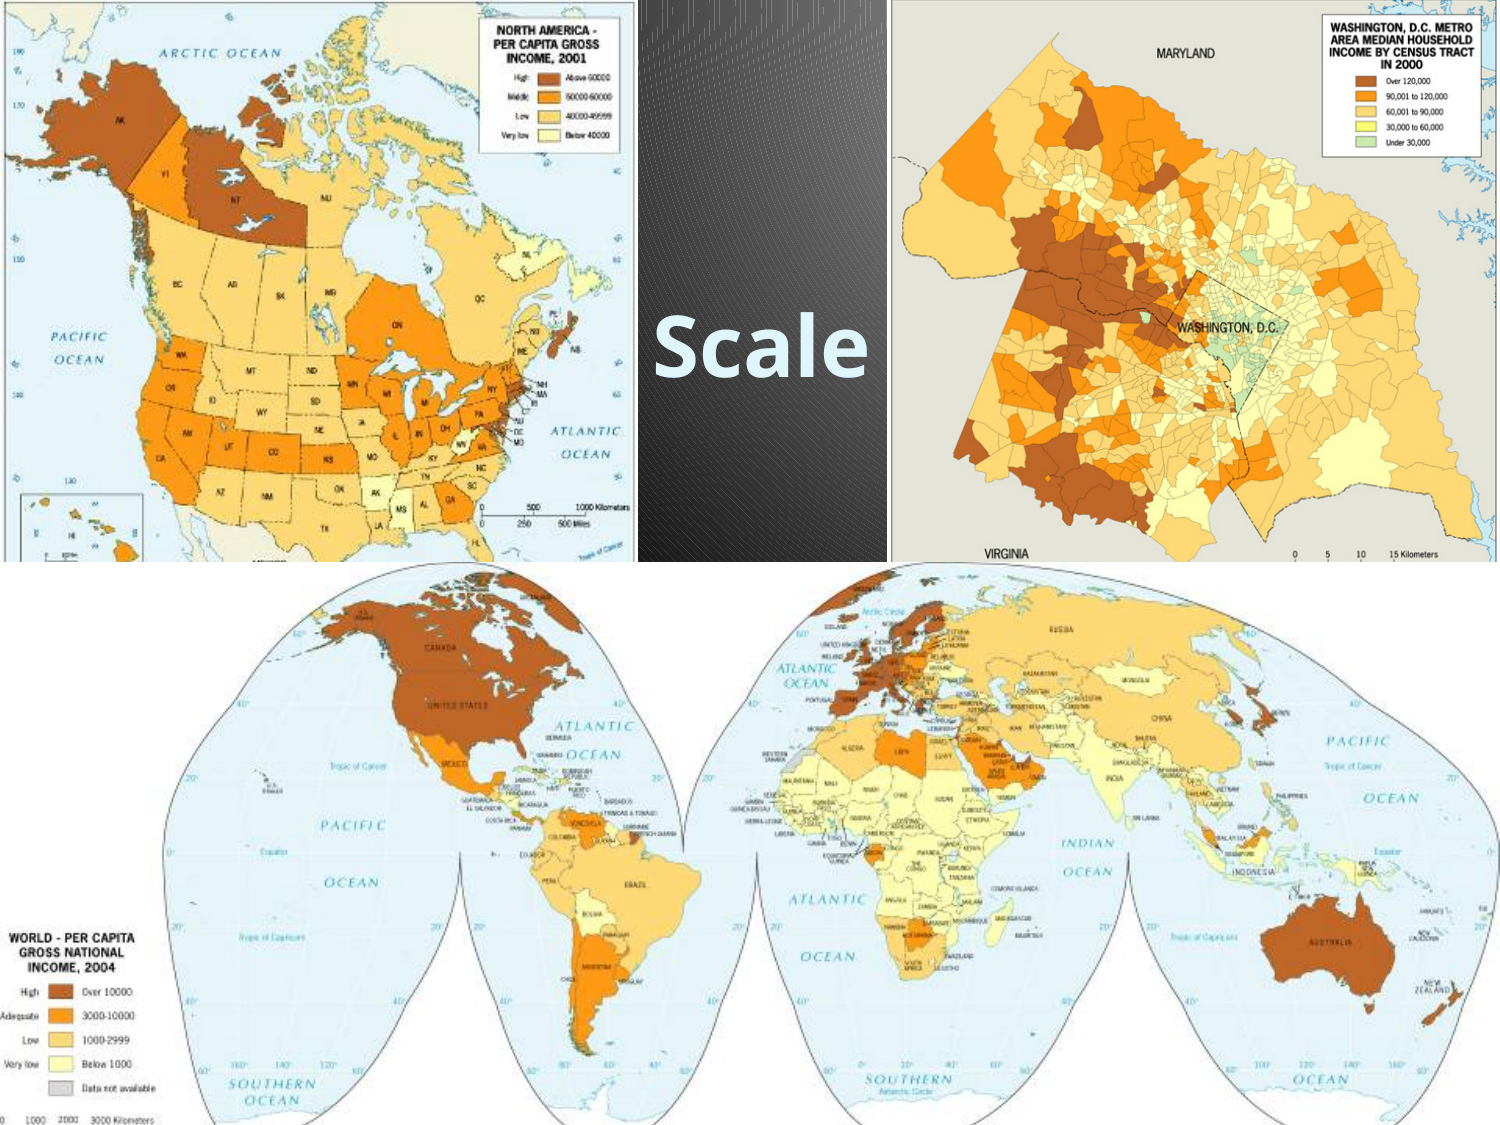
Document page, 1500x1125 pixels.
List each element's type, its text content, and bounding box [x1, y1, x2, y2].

picture [0, 0, 1500, 1125]
title Scale [643, 249, 881, 438]
